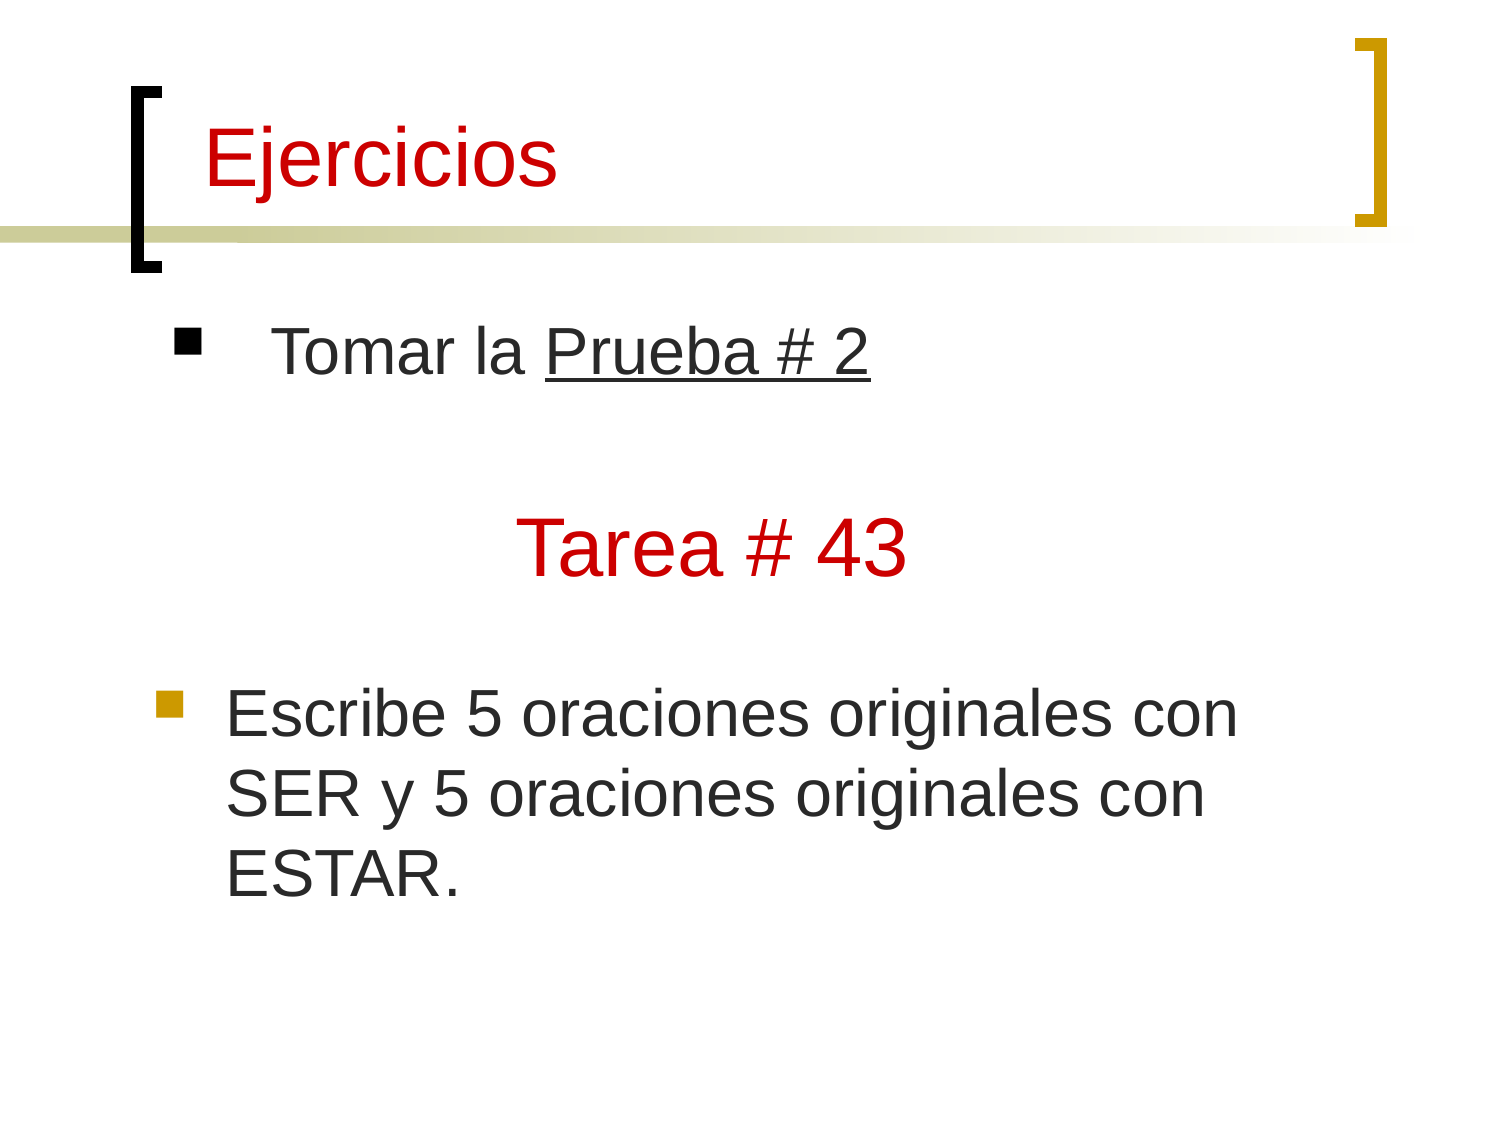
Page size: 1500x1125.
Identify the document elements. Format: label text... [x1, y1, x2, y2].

list Tomar la Prueba # 2 [155, 299, 1413, 838]
text_box Tarea # 43 [125, 414, 1300, 600]
title Ejercicios [188, 75, 1363, 211]
text_box Escribe 5 oraciones originales con SER y 5 oraciones originales con ESTAR. [137, 662, 1395, 1013]
